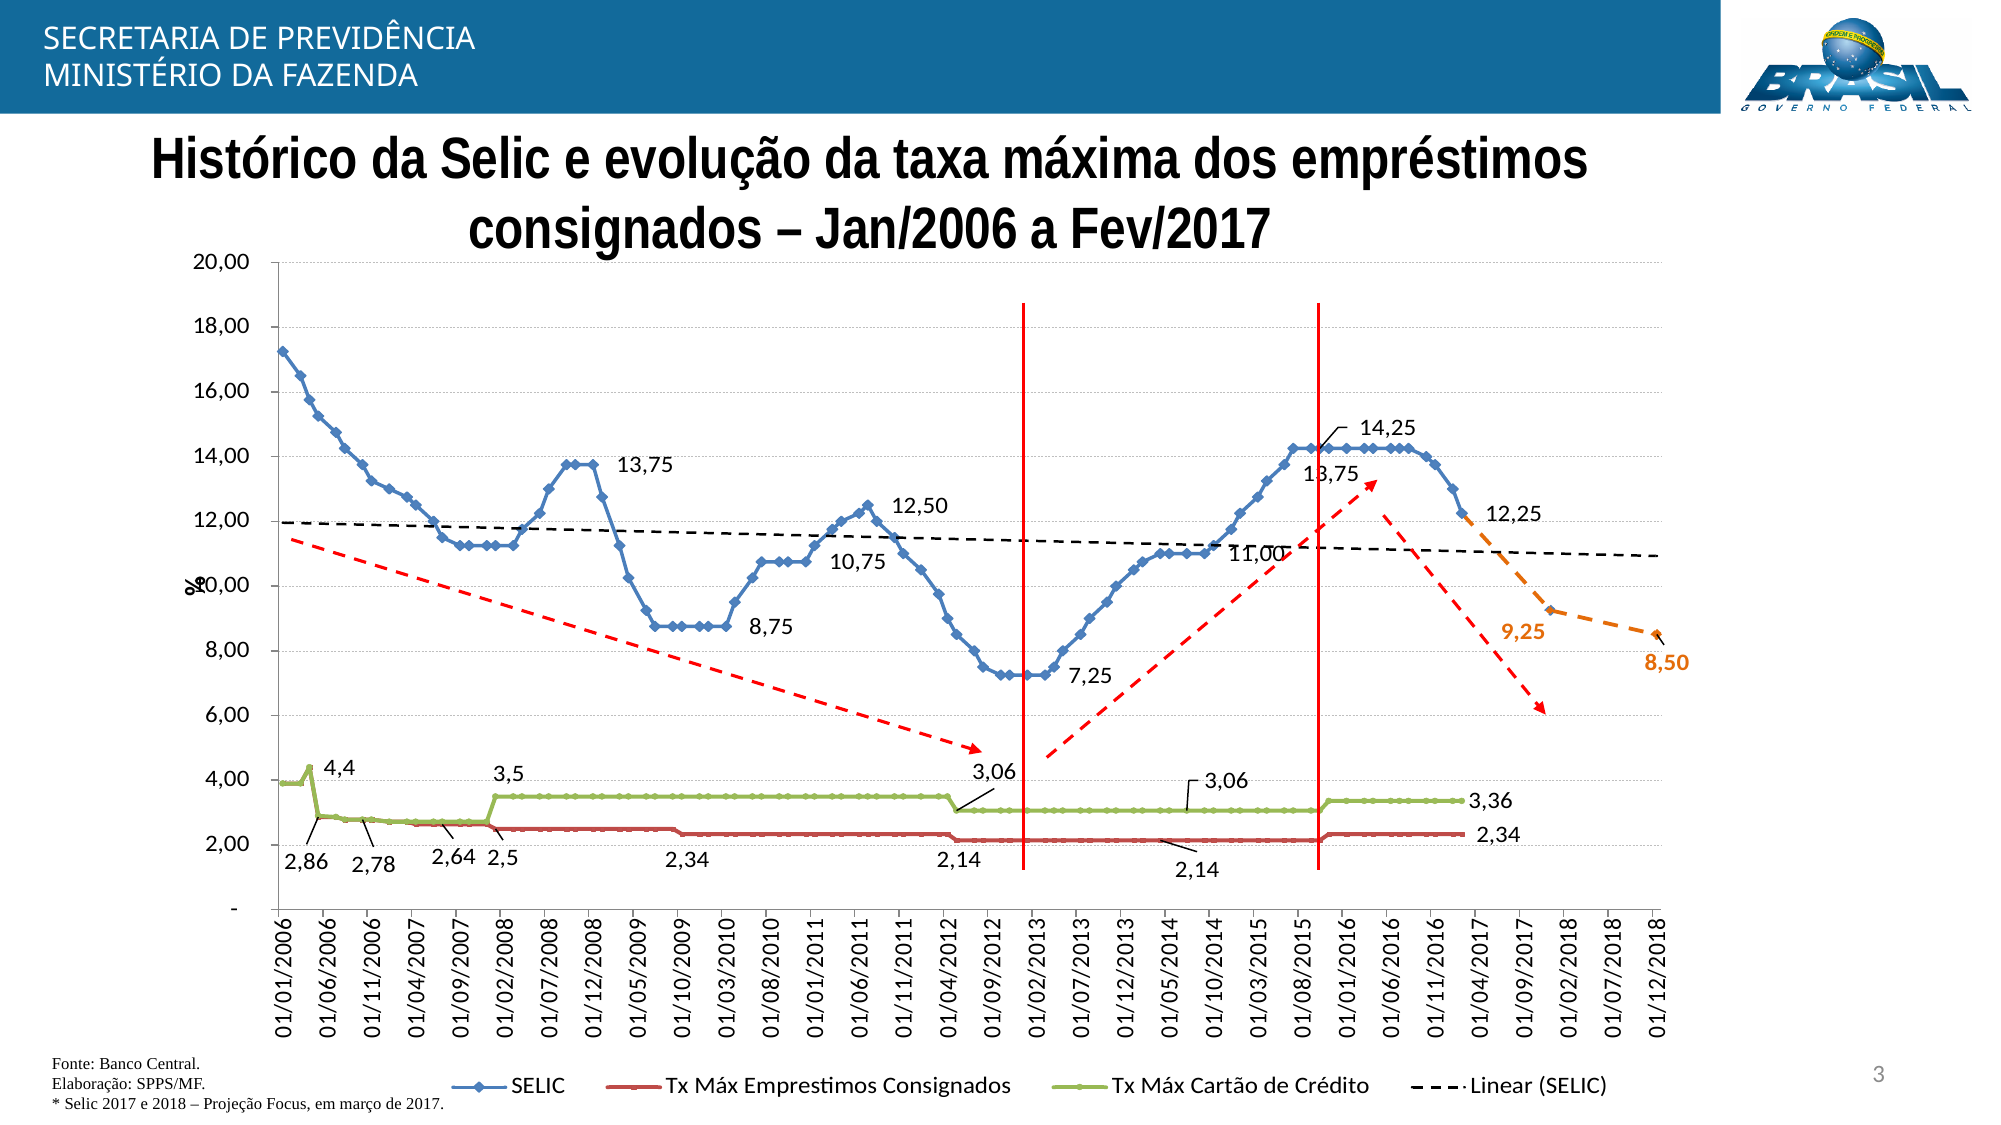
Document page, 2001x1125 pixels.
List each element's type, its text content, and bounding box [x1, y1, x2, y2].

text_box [290, 539, 983, 753]
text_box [1046, 479, 1378, 758]
picture [149, 207, 1732, 1125]
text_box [1383, 514, 1547, 715]
slide_number 3 [1735, 1042, 1900, 1103]
text_box Fonte: Banco Central. Elaboração: SPPS/MF. * Selic 2017 e 2018 – Projeção Focus, em março de 2017. [37, 1045, 144, 1120]
text_box Histórico da Selic e evolução da taxa máxima dos empréstimos consignados – Jan/2006 a Fev/2017 [31, 121, 1709, 259]
picture [1741, 18, 1972, 111]
